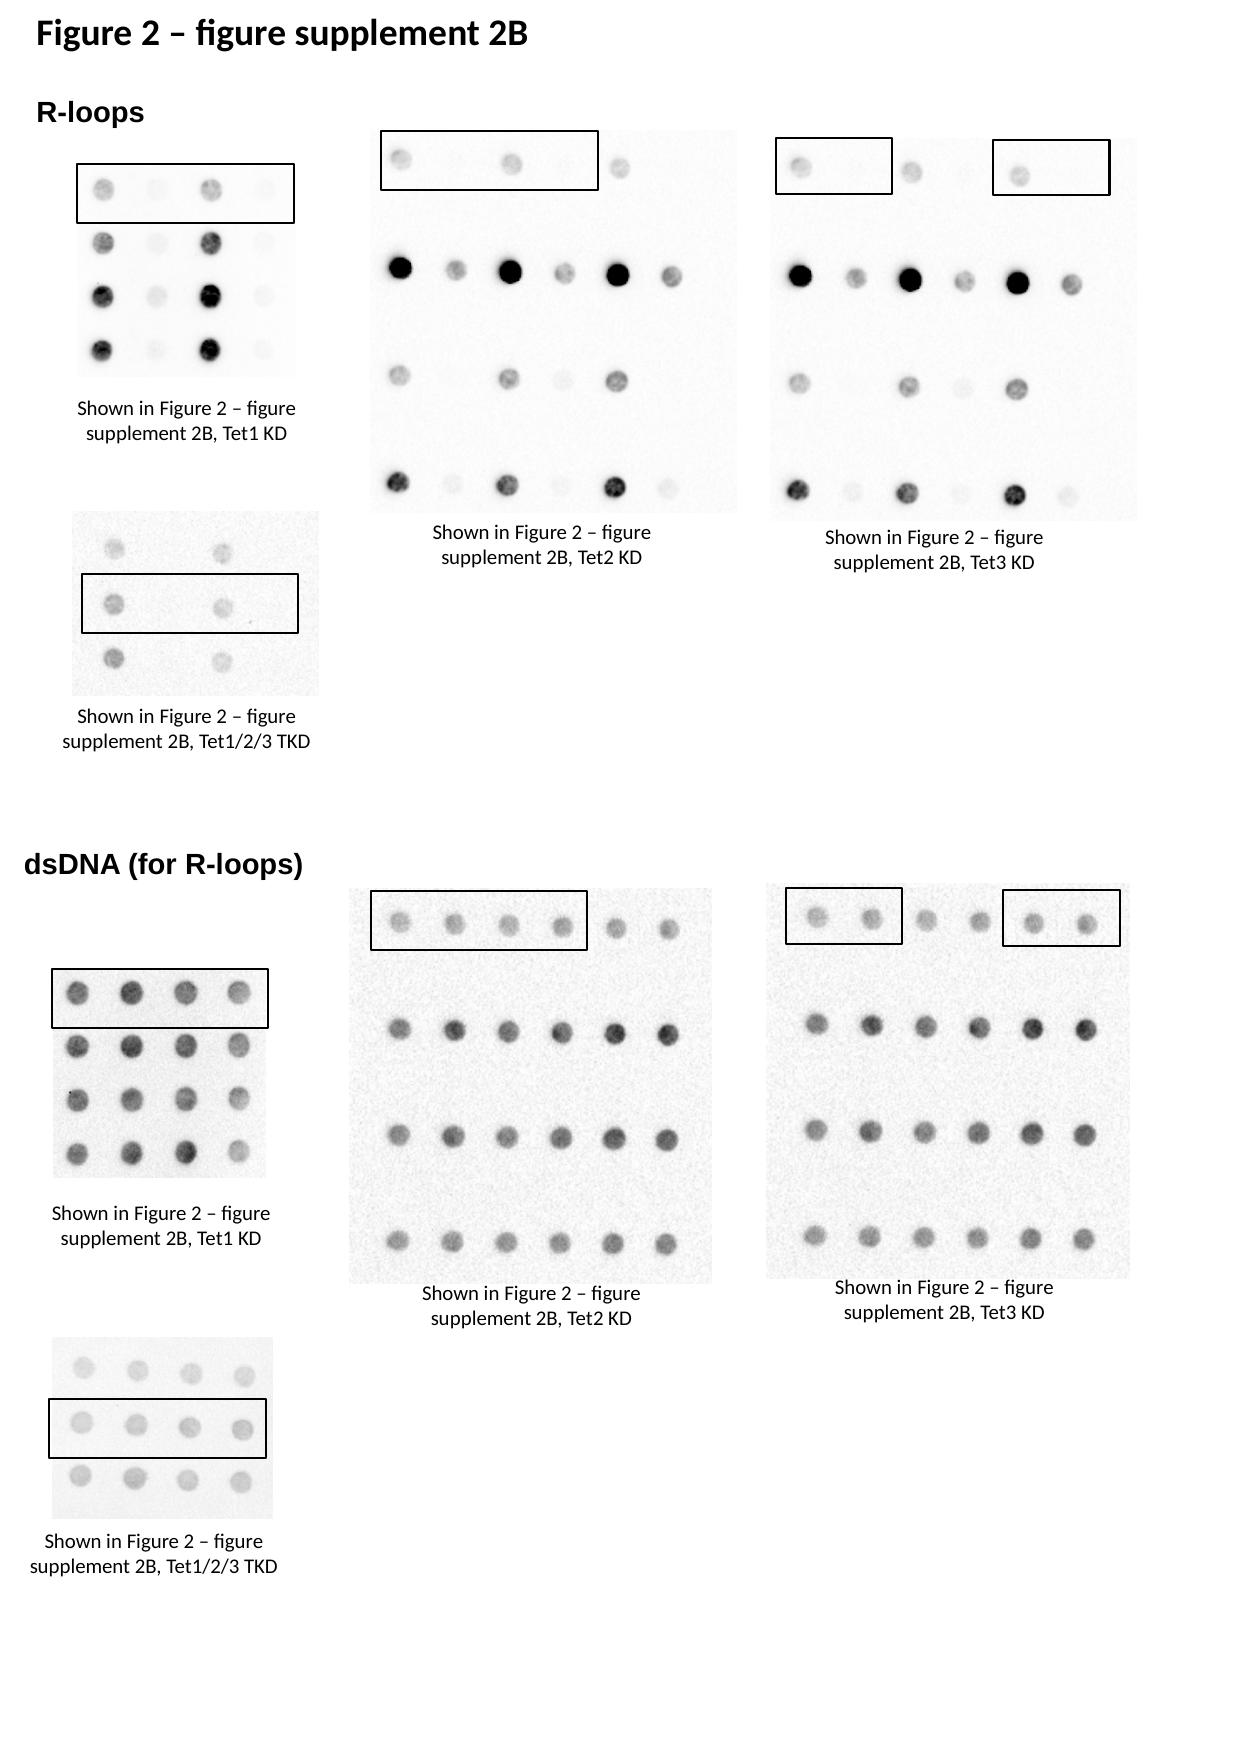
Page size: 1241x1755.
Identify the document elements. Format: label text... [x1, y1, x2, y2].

text_box Shown in Figure 2 – figure supplement 2B, Tet2 KD [362, 1291, 701, 1337]
picture [349, 888, 712, 1284]
text_box Shown in Figure 2 – figure supplement 2B, Tet1 KD [0, 1191, 330, 1257]
text_box Shown in Figure 2 – figure supplement 2B, Tet3 KD [765, 522, 1103, 581]
text_box [263, 967, 270, 974]
picture [71, 511, 320, 696]
picture [770, 137, 1137, 521]
text_box Shown in Figure 2 – figure supplement 2B, Tet2 KD [372, 520, 711, 577]
text_box dsDNA (for R-loops) [9, 838, 396, 888]
text_box R-loops [21, 85, 197, 136]
text_box Shown in Figure 2 – figure supplement 2B, Tet1/2/3 TKD [17, 695, 356, 761]
picture [766, 883, 1130, 1280]
text_box Shown in Figure 2 – figure supplement 2B, Tet3 KD [775, 1287, 1114, 1331]
text_box Figure 2 – figure supplement 2B [21, 0, 593, 61]
picture [51, 1337, 273, 1519]
text_box Shown in Figure 2 – figure supplement 2B, Tet1 KD [17, 387, 356, 452]
picture [53, 969, 266, 1179]
picture [370, 130, 737, 514]
picture [76, 165, 297, 377]
text_box Shown in Figure 2 – figure supplement 2B, Tet1/2/3 TKD [0, 1520, 323, 1585]
